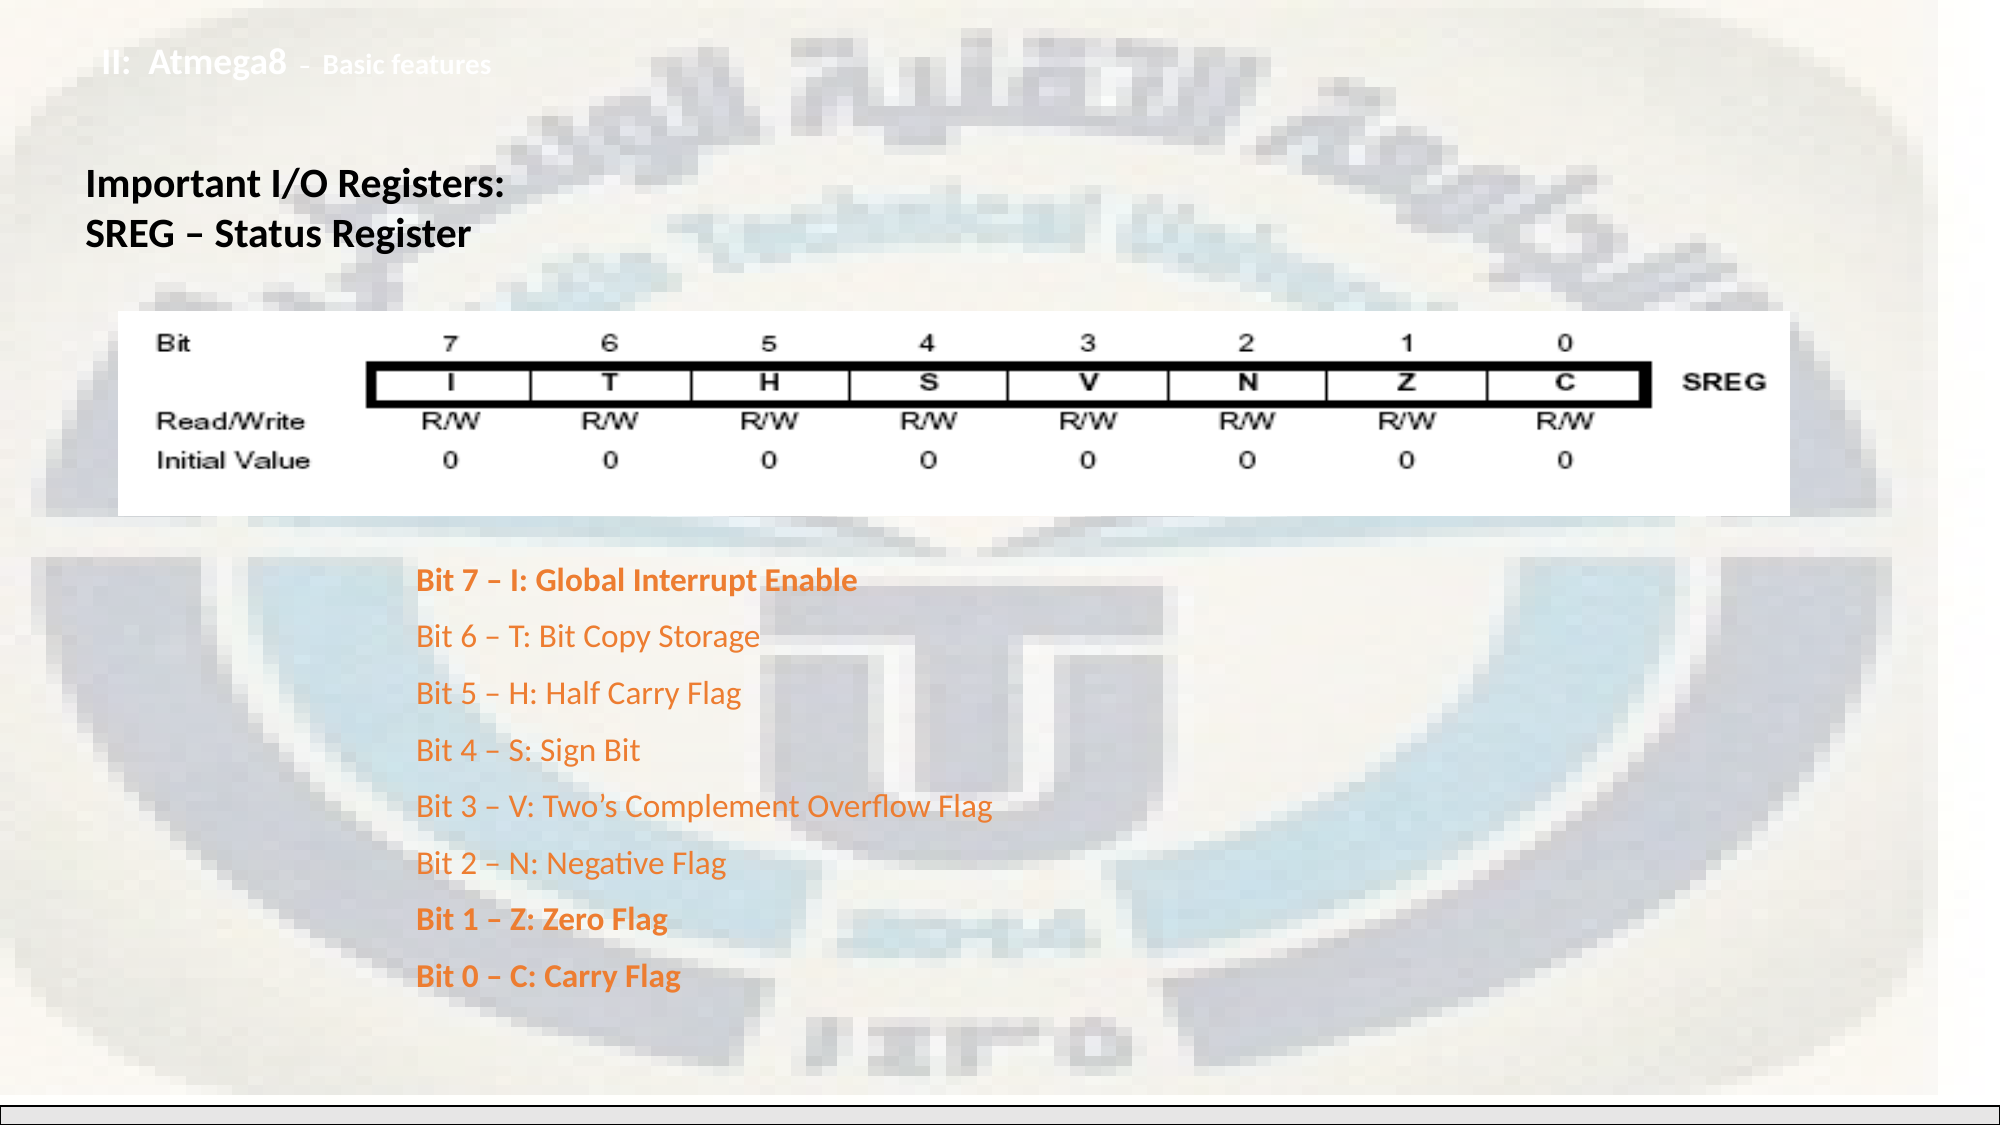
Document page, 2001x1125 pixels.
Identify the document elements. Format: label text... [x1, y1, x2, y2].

text_box [0, 1105, 2000, 1125]
text_box Label Operator Operand[s] ;Comment INIT: mov ax, bx ; Copy contents of bx into ax Label - INIT: Operator - mov Operands - ax and bx Comment - alphanumeric string between ; and \n Not case sensitive Unlike other assemblers, destination operand is first mov is the mnemonic that the assembler translates into an opcode [0, 0, 2000, 1105]
text_box II: Atmega8 – Basic features [86, 29, 1457, 90]
text_box Bit 7 – I: Global Interrupt Enable Bit 6 – T: Bit Copy Storage Bit 5 – H: Half Carry Flag Bit 4 – S: Sign Bit Bit 3 – V: Two’s Complement Overflow Flag Bit 2 – N: Negative Flag Bit 1 – Z: Zero Flag Bit 0 – C: Carry Flag [401, 550, 1851, 1058]
picture [117, 311, 1790, 516]
text_box Important I/O Registers: SREG – Status Register [70, 148, 1930, 354]
